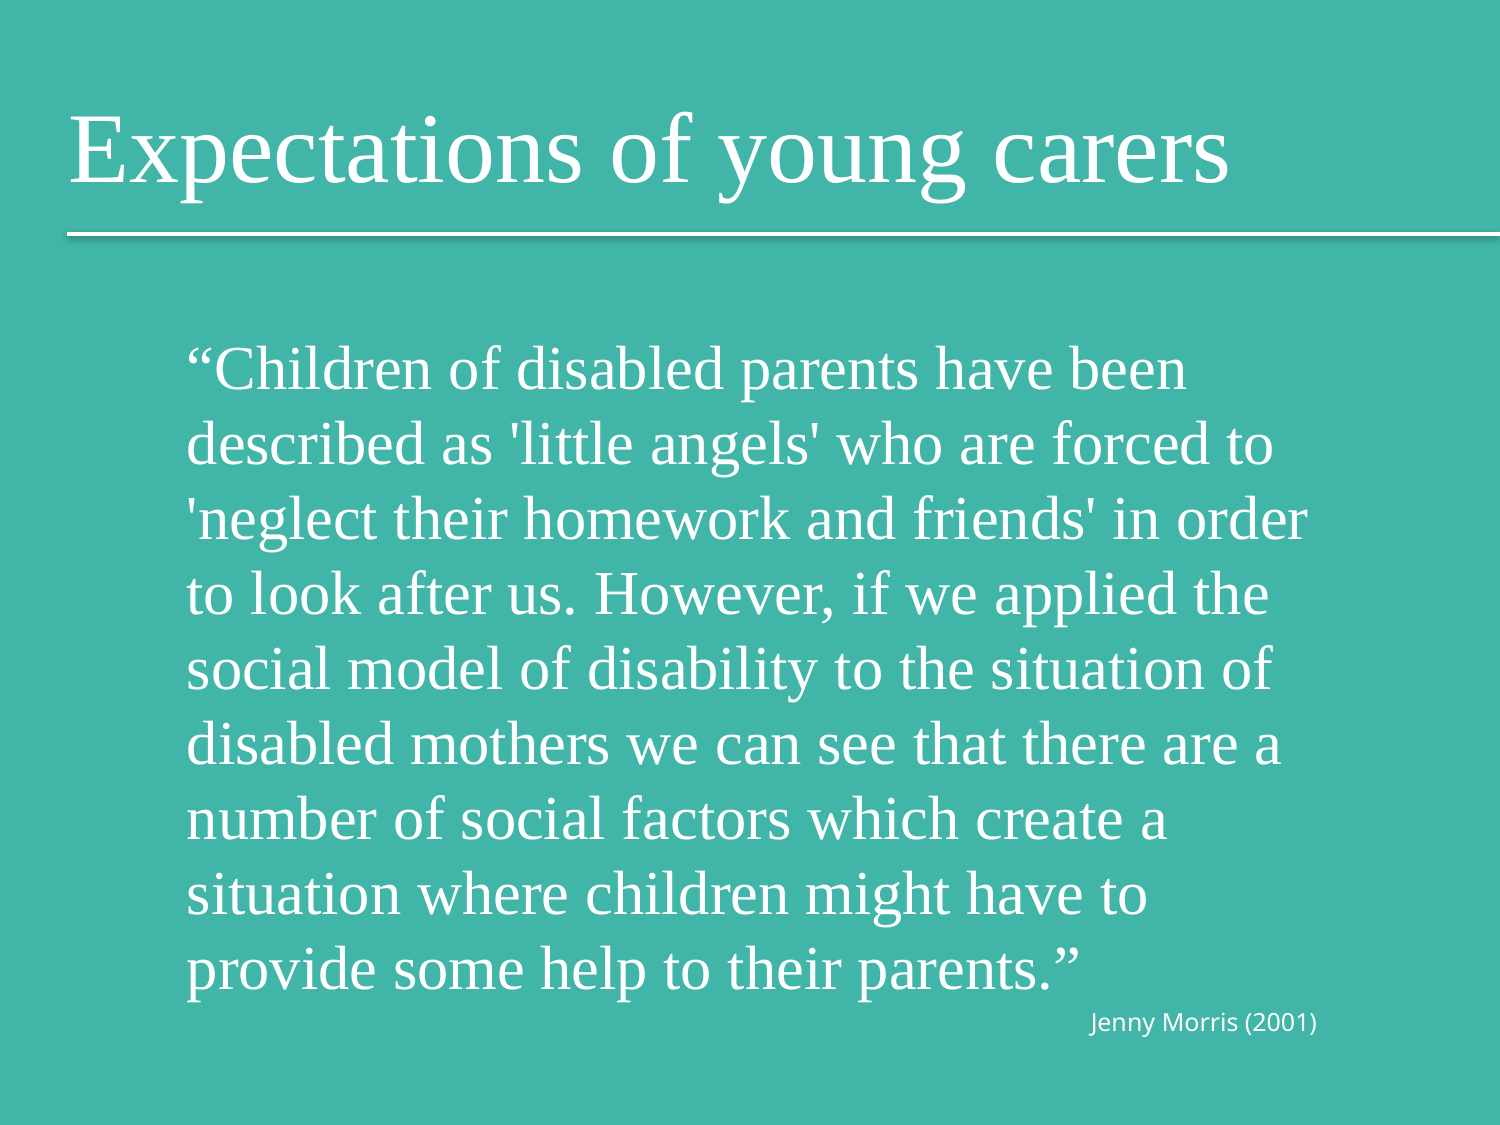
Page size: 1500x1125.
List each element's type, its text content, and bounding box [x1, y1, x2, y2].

list “Children of disabled parents have been described as 'little angels' who are forced to 'neglect their homework and friends' in order to look after us. However, if we applied the social model of disability to the situation of disabled mothers we can see that there are a number of social factors which create a situation where children might have to provide some help to their parents.” Jenny Morris (2001) [171, 319, 1333, 835]
text_box Expectations of young carers [53, 45, 1446, 262]
